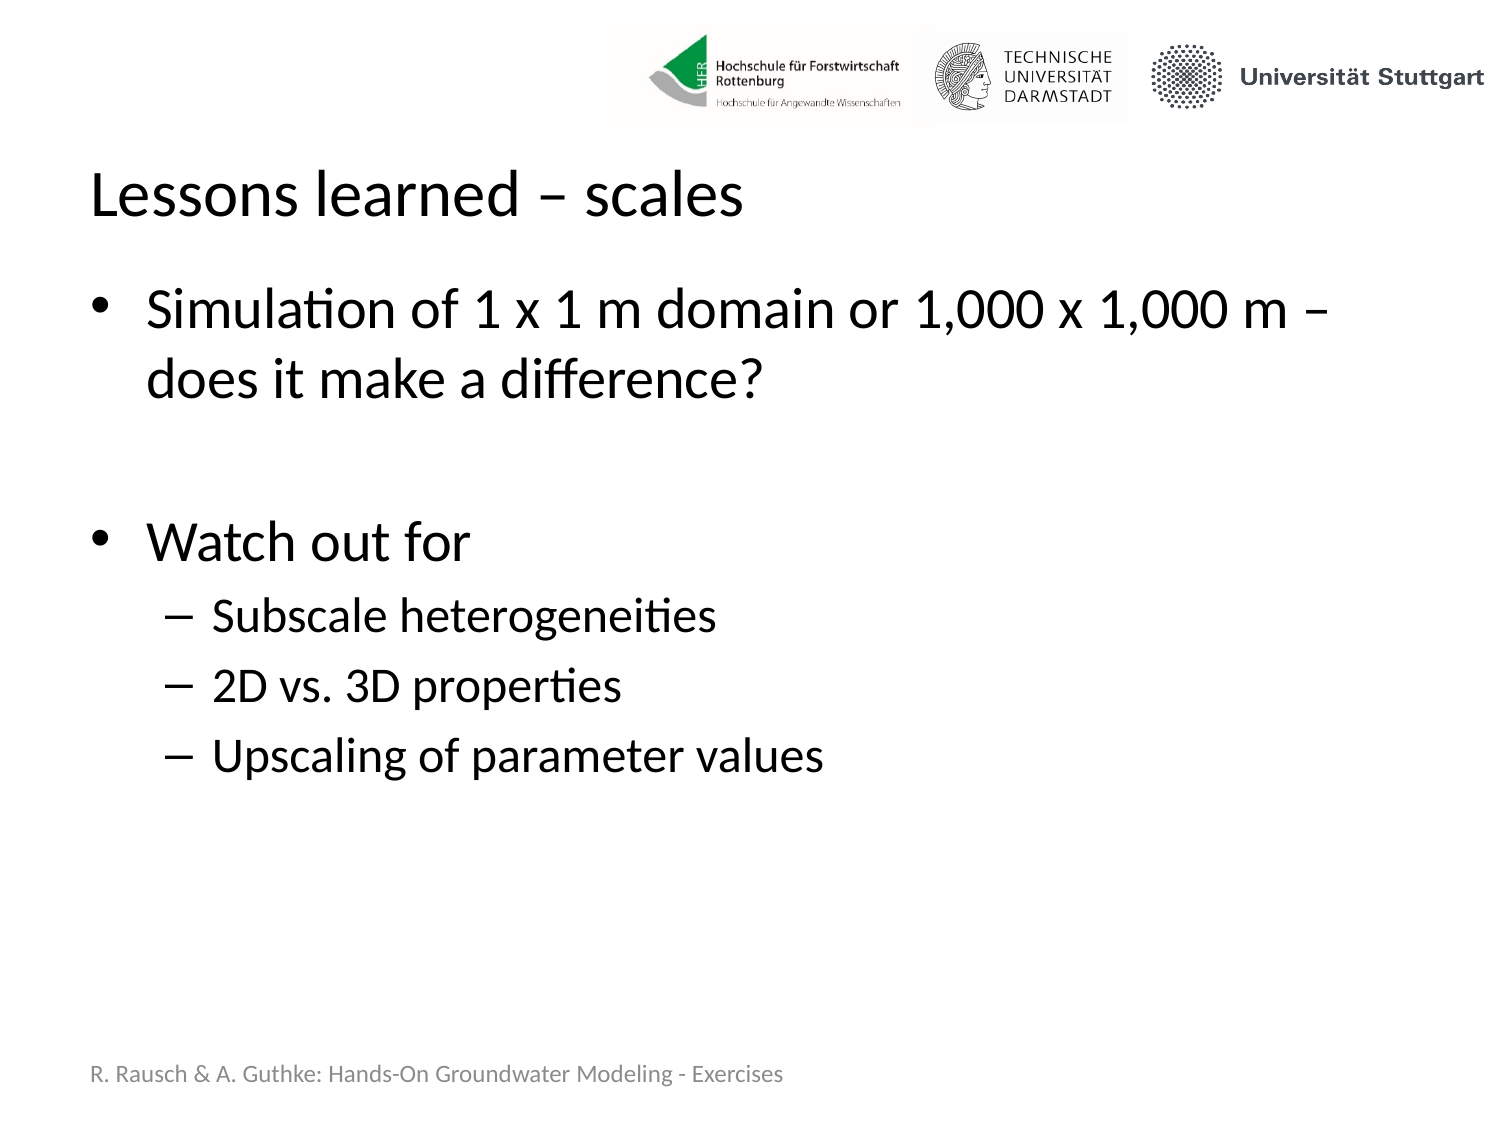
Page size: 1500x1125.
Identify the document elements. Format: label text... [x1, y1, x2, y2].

slide_number R. Rausch & A. Guthke: Hands-On Groundwater Modeling - Exercises [75, 1042, 916, 1103]
title Lessons learned – scales [75, 136, 1425, 244]
picture [1151, 44, 1491, 109]
list Simulation of 1 x 1 m domain or 1,000 x 1,000 m – does it make a difference? Watch out for Subscale heterogeneities 2D vs. 3D properties Upscaling of parameter values [75, 262, 1404, 1125]
picture [611, 22, 1129, 131]
